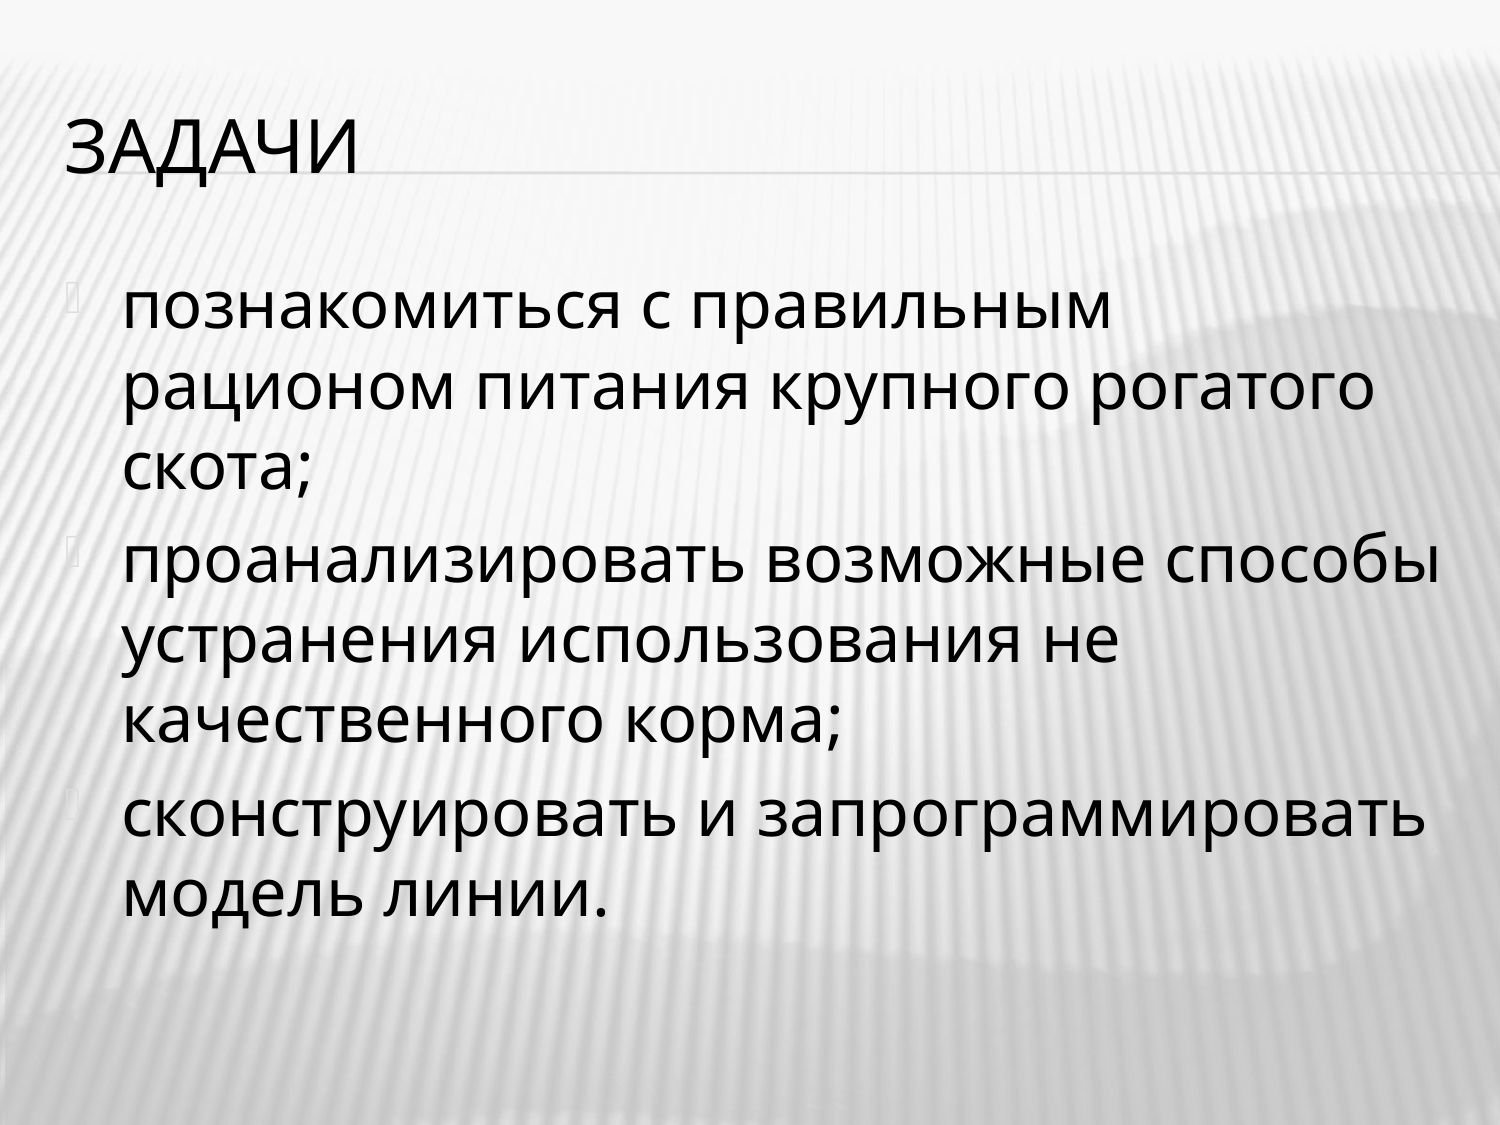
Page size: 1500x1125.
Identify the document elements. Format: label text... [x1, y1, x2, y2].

list познакомиться с правильным рационом питания крупного рогатого скота; проанализировать возможные способы устранения использования не качественного корма; сконструировать и запрограммировать модель линии. [50, 254, 1475, 998]
title Задачи [50, 75, 1475, 213]
